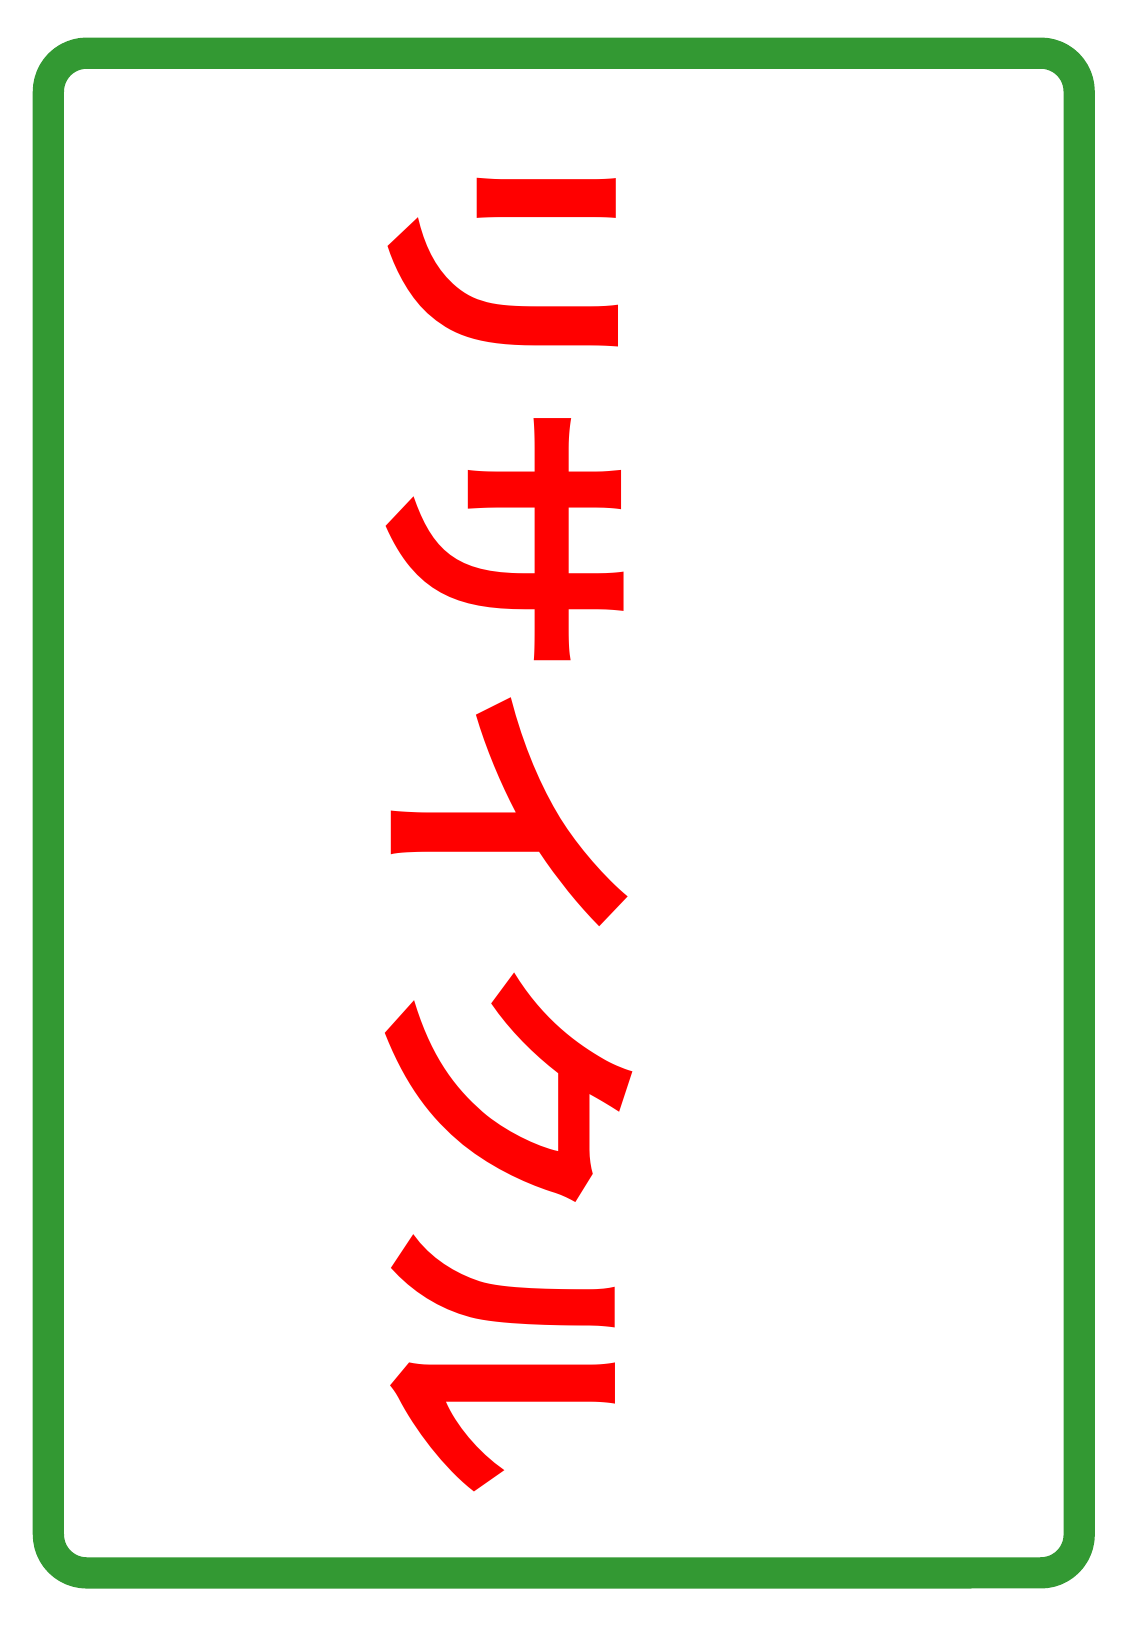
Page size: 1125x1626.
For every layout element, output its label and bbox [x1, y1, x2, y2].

text_box [46, 51, 1082, 1576]
